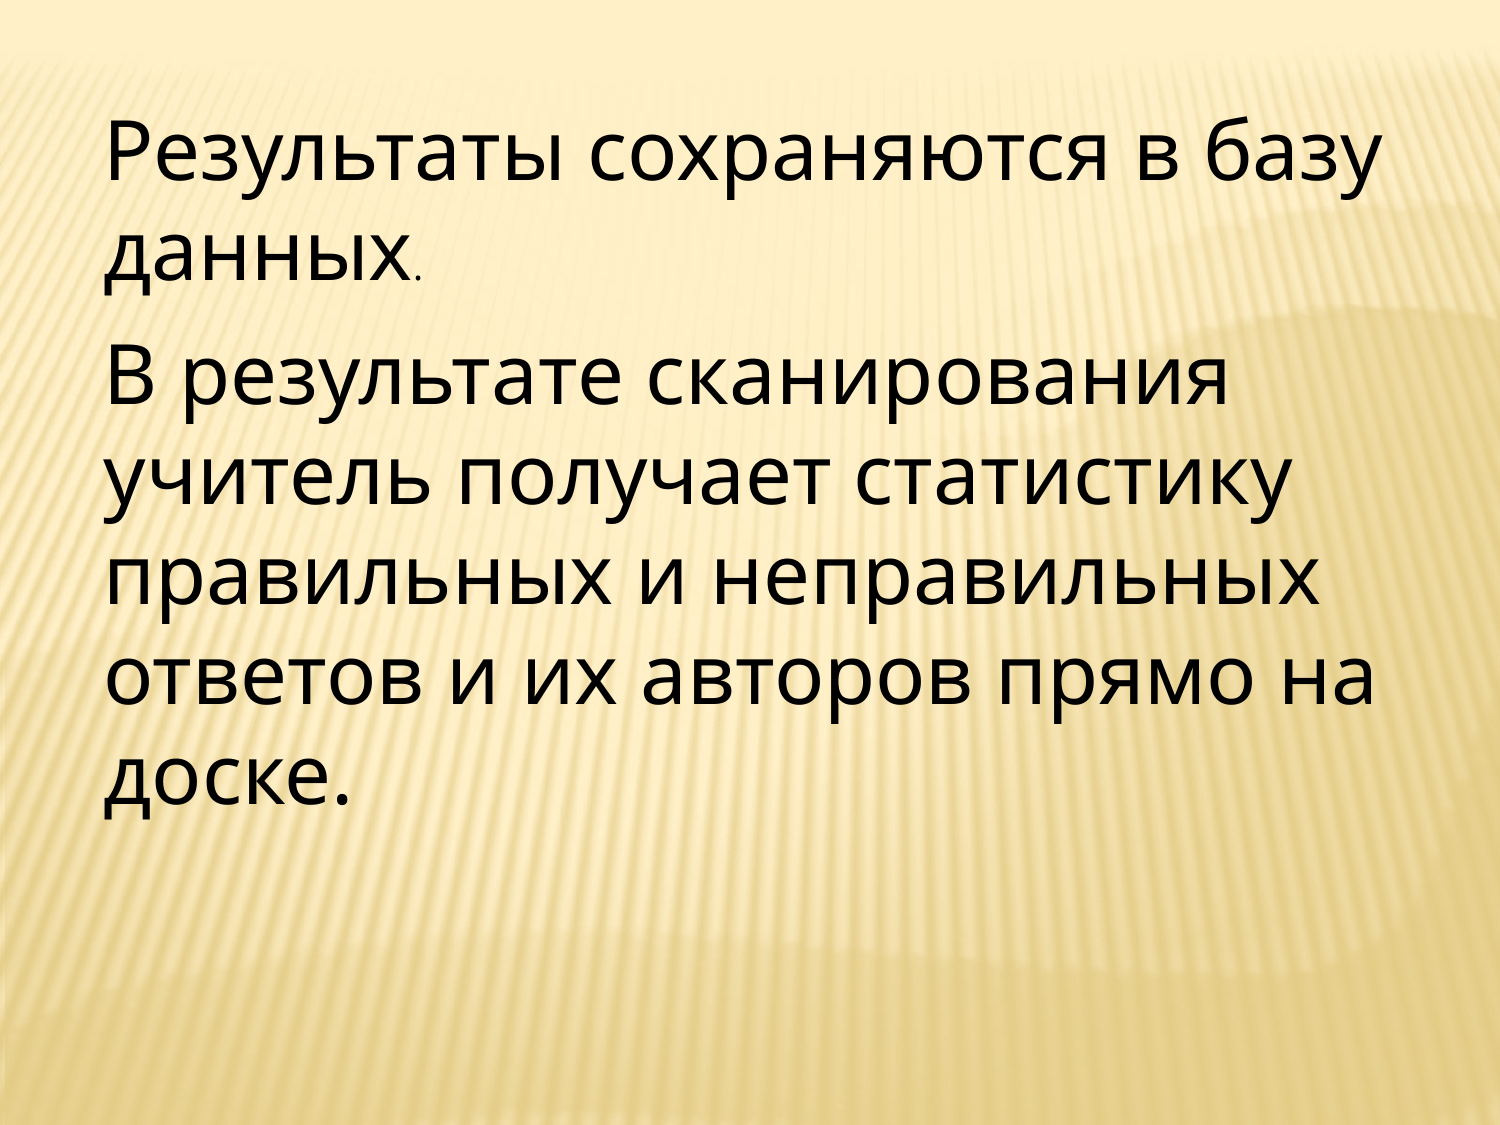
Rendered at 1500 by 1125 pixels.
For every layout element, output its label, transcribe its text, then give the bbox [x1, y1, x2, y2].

text_box Результаты сохраняются в базу данных. [88, 89, 1424, 305]
text_box В результате сканирования учитель получает статистику правильных и неправильных ответов и их авторов прямо на доске. [88, 313, 1400, 829]
